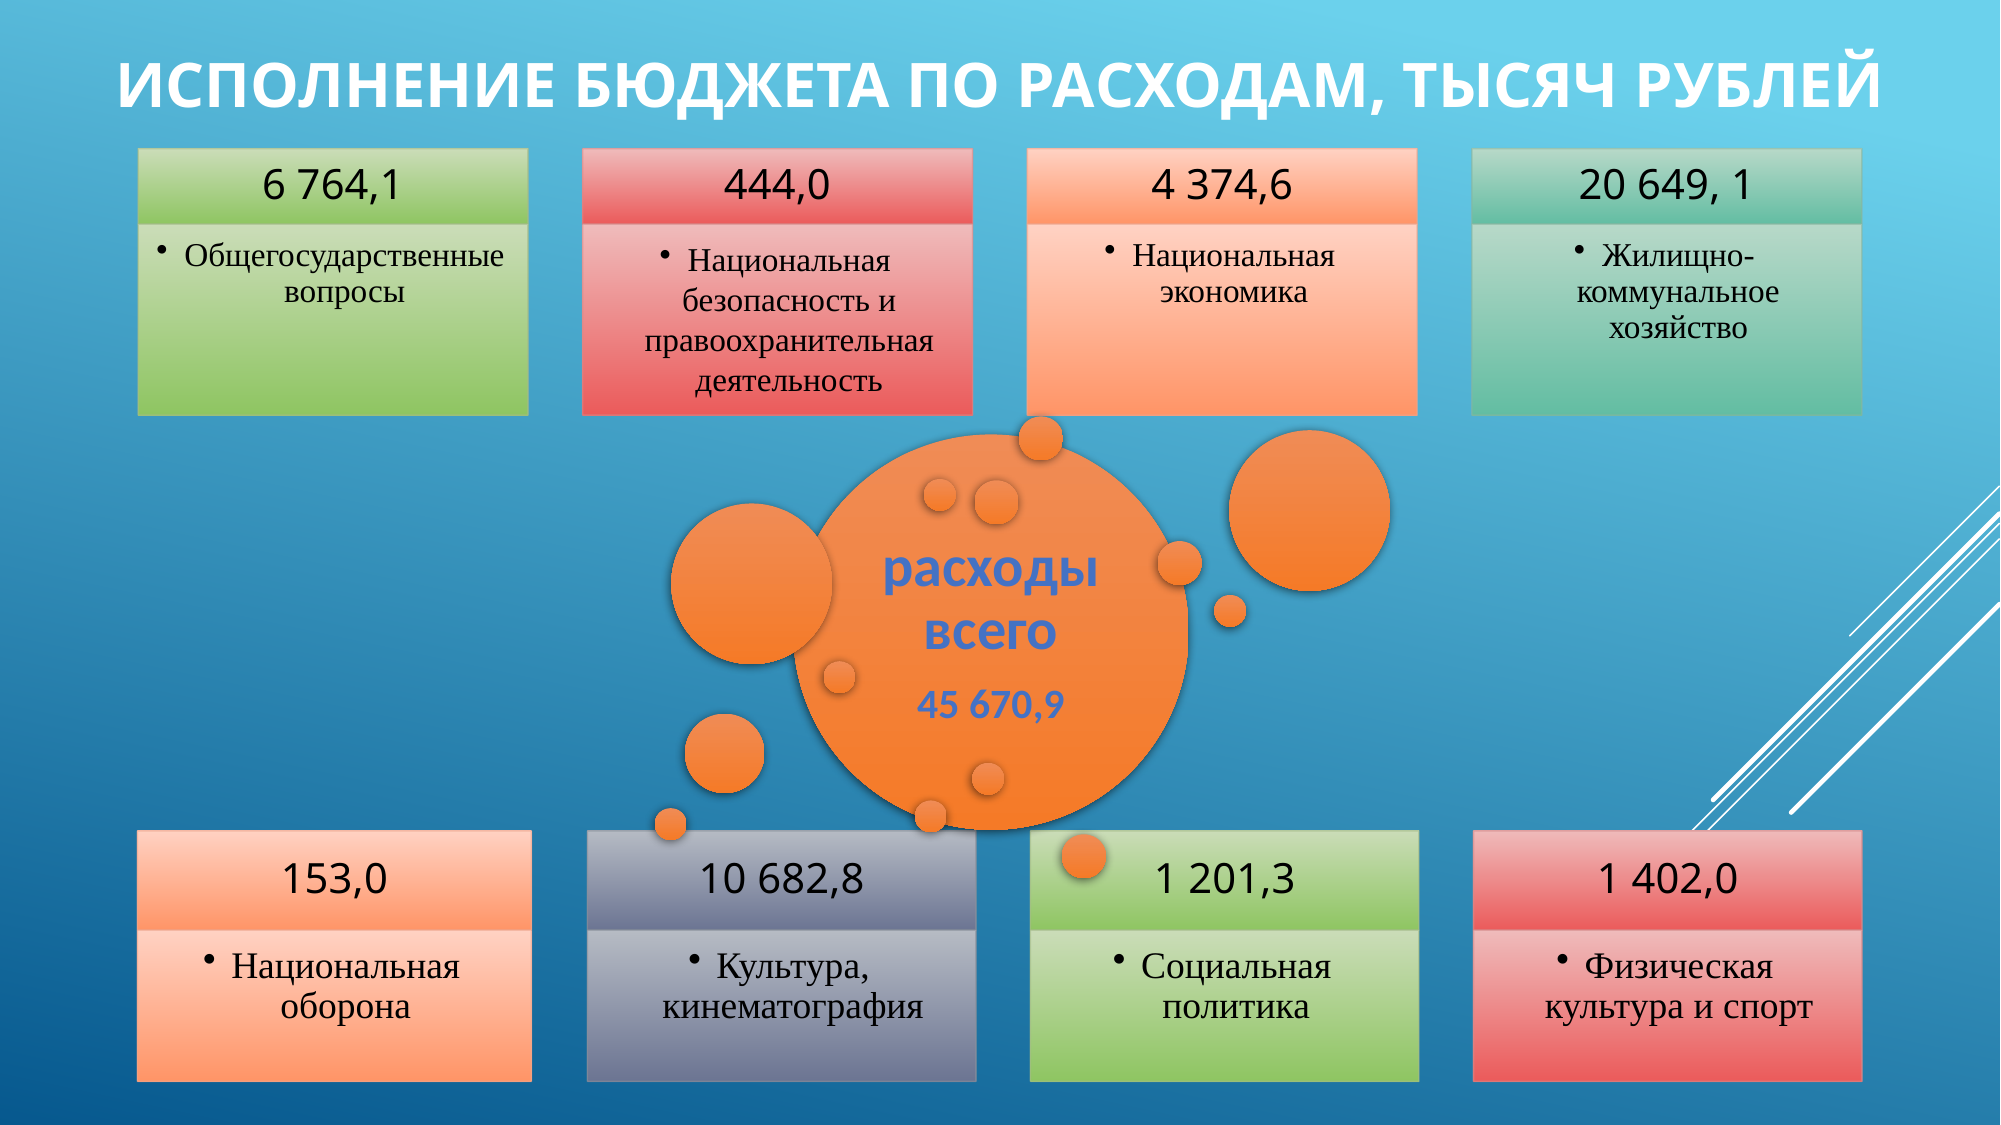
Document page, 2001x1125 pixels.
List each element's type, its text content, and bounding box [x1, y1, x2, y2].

text_box Исполнение бюджета по расходам, тысяч рублей [0, 14, 2000, 152]
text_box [654, 411, 1391, 883]
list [137, 126, 1863, 438]
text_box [586, 827, 1863, 1085]
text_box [137, 827, 532, 1085]
